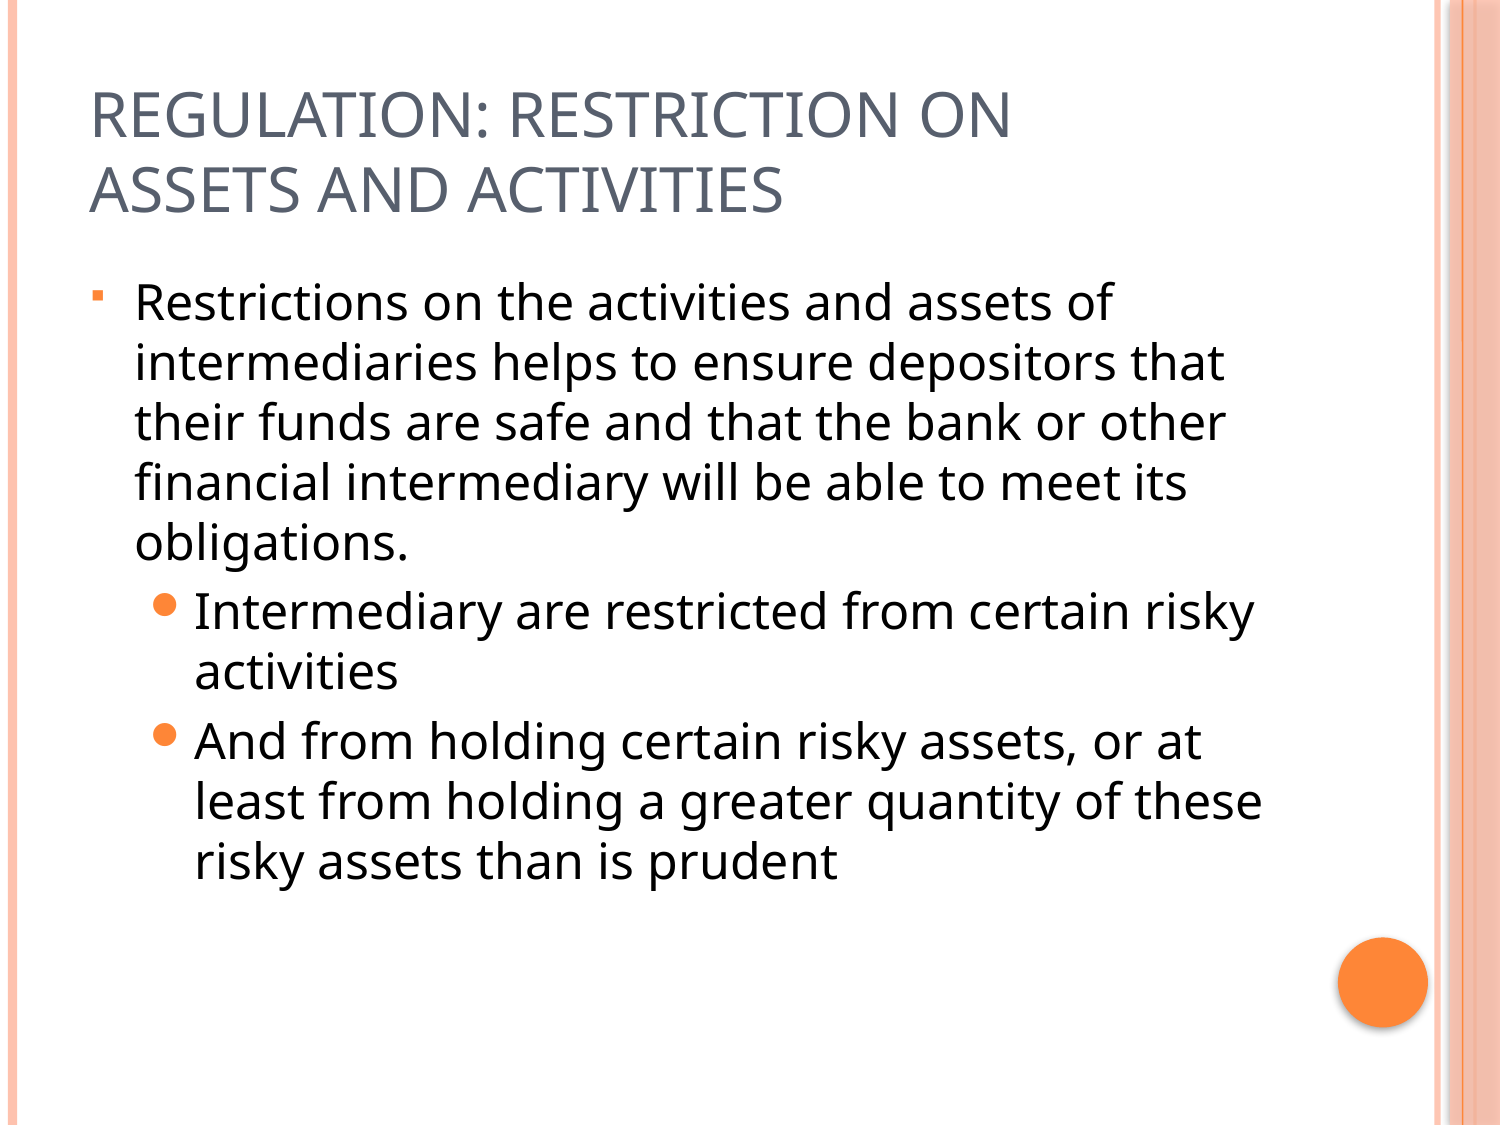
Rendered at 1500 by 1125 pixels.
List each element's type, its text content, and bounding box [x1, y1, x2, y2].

title Regulation: Restriction on Assets and Activities [75, 45, 1300, 233]
list Restrictions on the activities and assets of intermediaries helps to ensure depositors that their funds are safe and that the bank or other financial intermediary will be able to meet its obligations. Intermediary are restricted from certain risky activities And from holding certain risky assets, or at least from holding a greater quantity of these risky assets than is prudent [75, 262, 1300, 1062]
